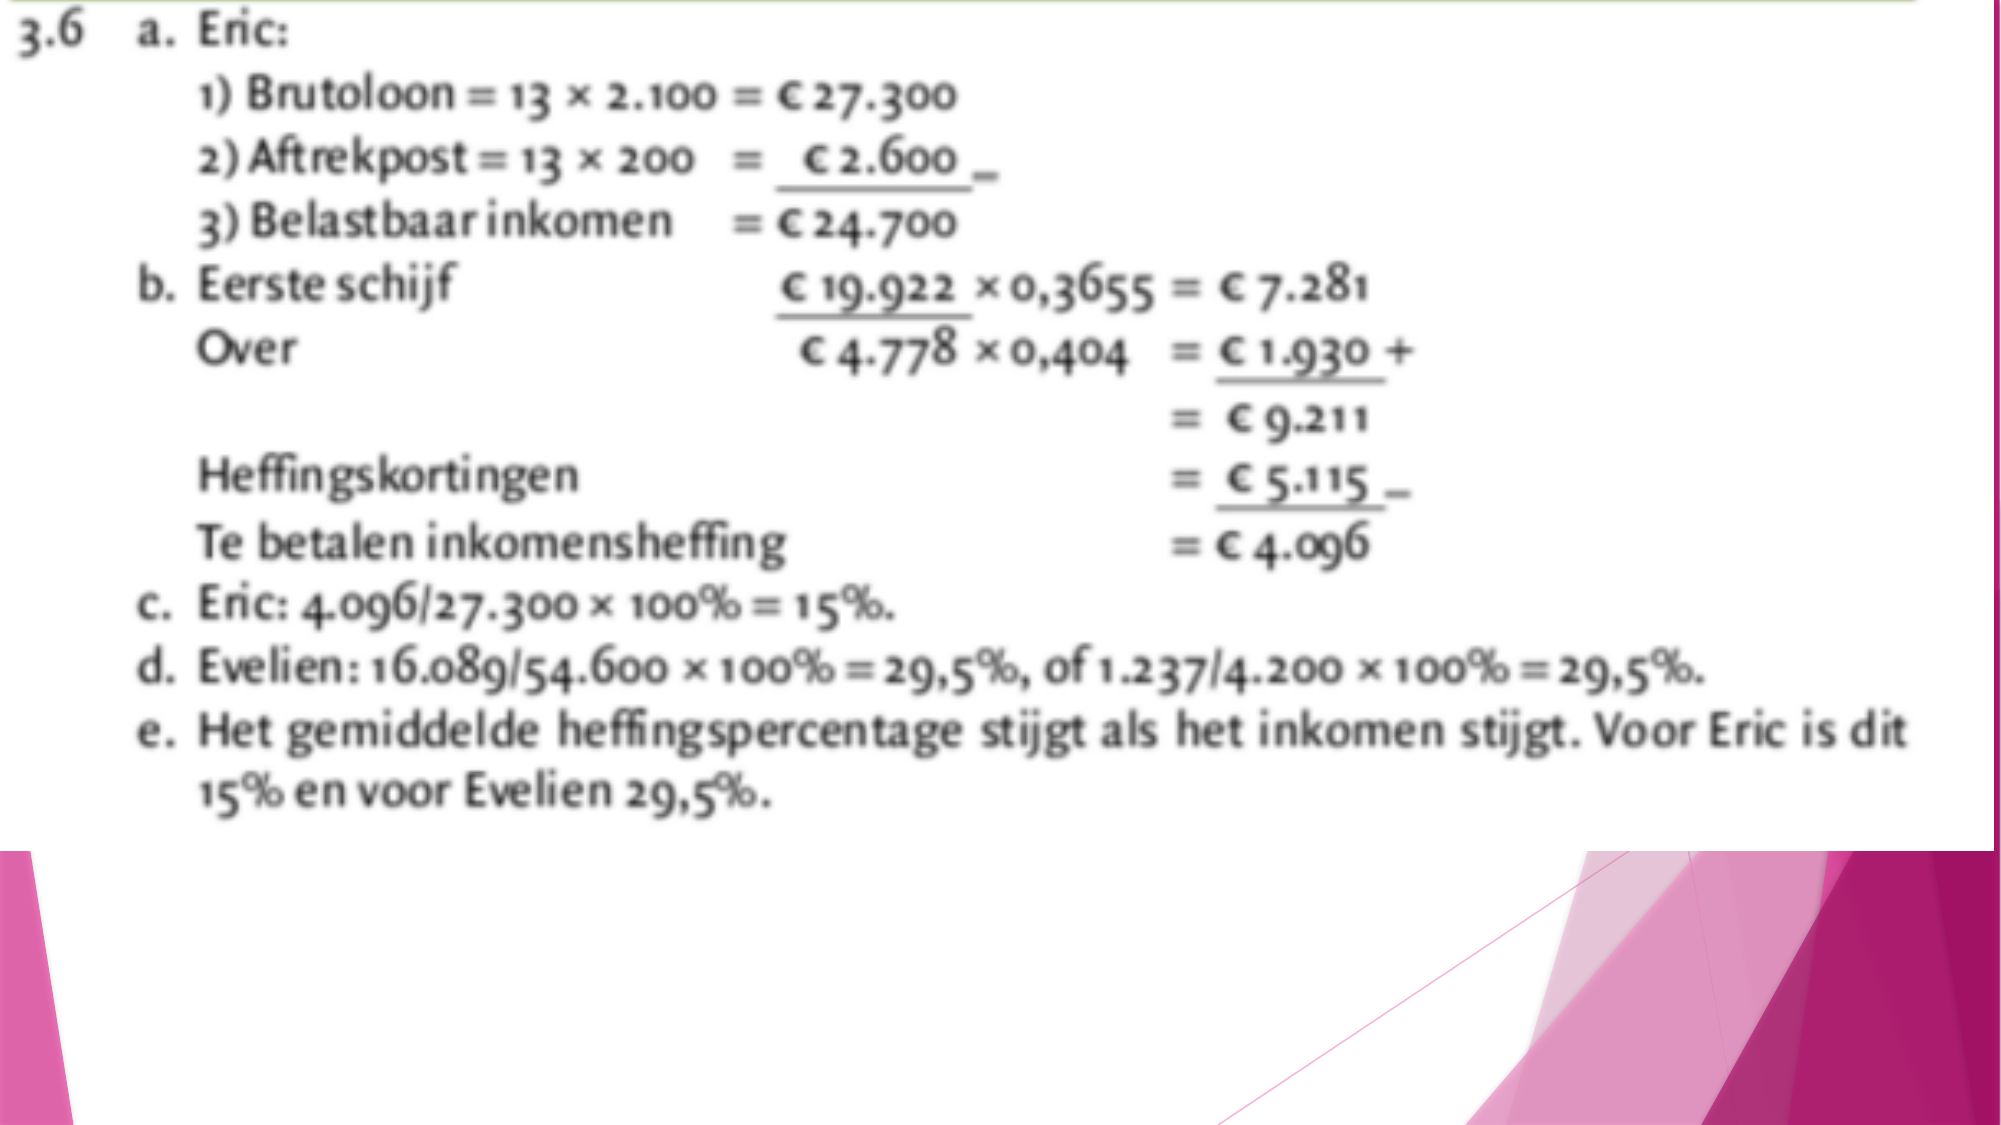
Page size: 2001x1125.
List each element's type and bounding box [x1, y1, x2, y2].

picture [0, 0, 1995, 852]
